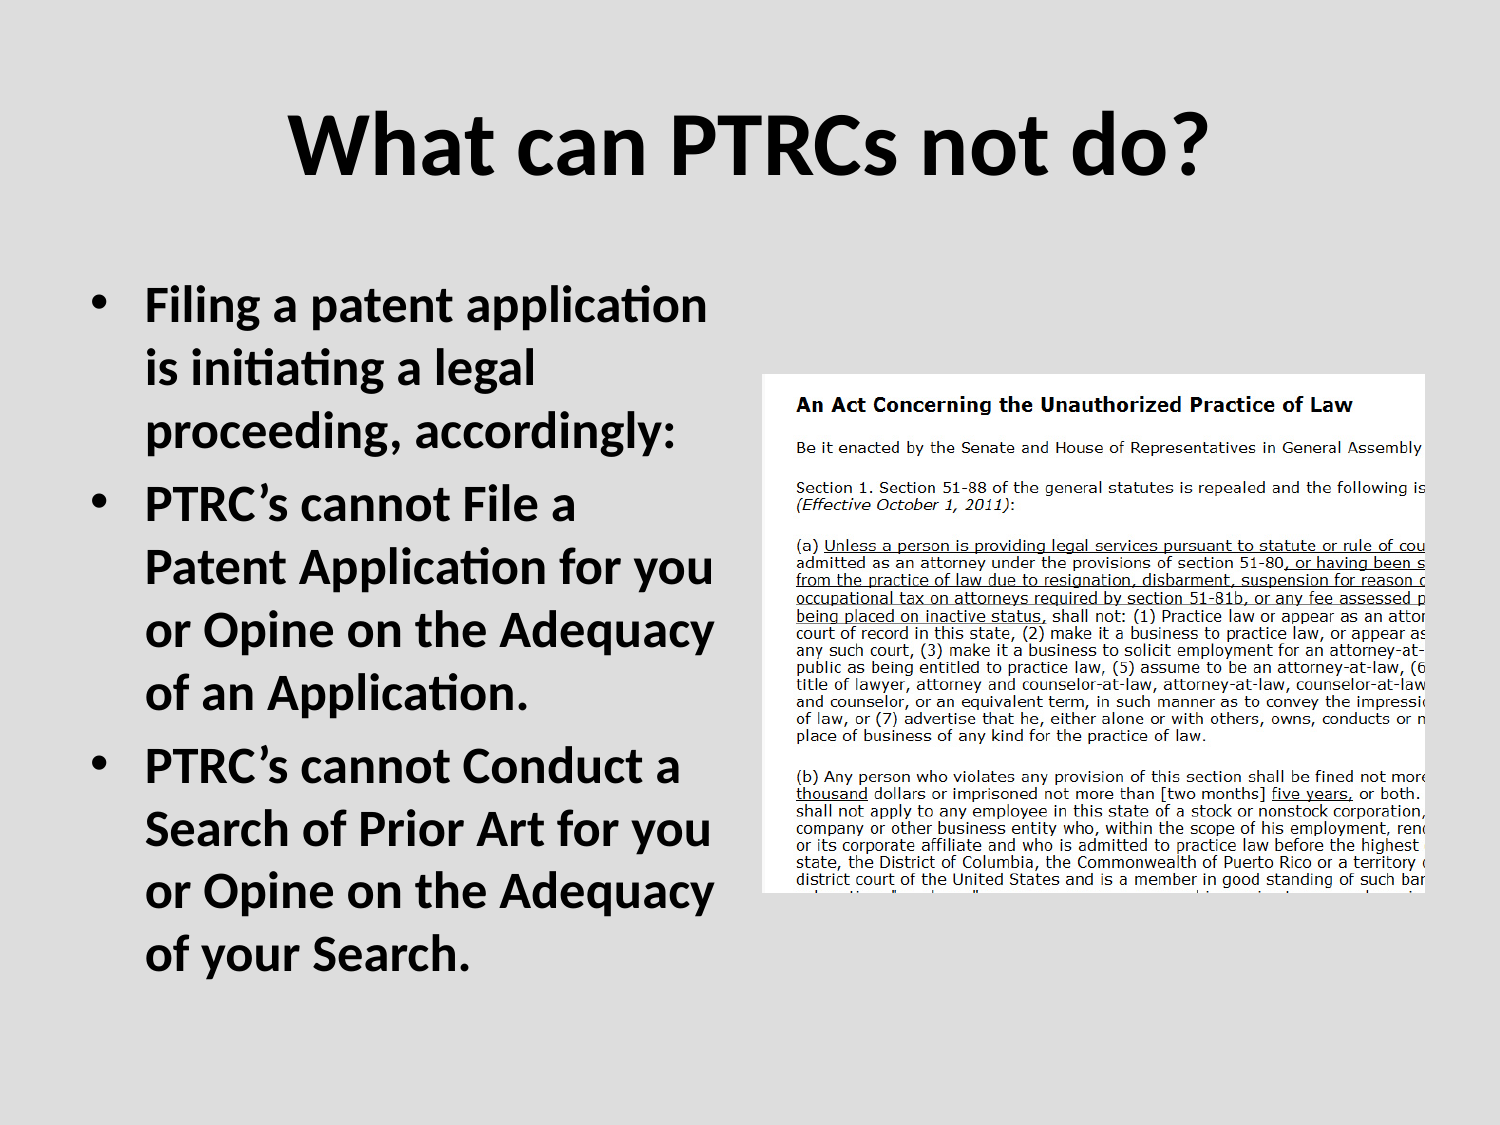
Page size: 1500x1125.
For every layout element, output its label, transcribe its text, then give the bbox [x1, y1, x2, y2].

title What can PTRCs not do? [75, 45, 1425, 233]
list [762, 374, 1426, 894]
list Filing a patent application is initiating a legal proceeding, accordingly: PTRC’s cannot File a Patent Application for you or Opine on the Adequacy of an Application. PTRC’s cannot Conduct a Search of Prior Art for you or Opine on the Adequacy of your Search. [75, 262, 738, 1005]
